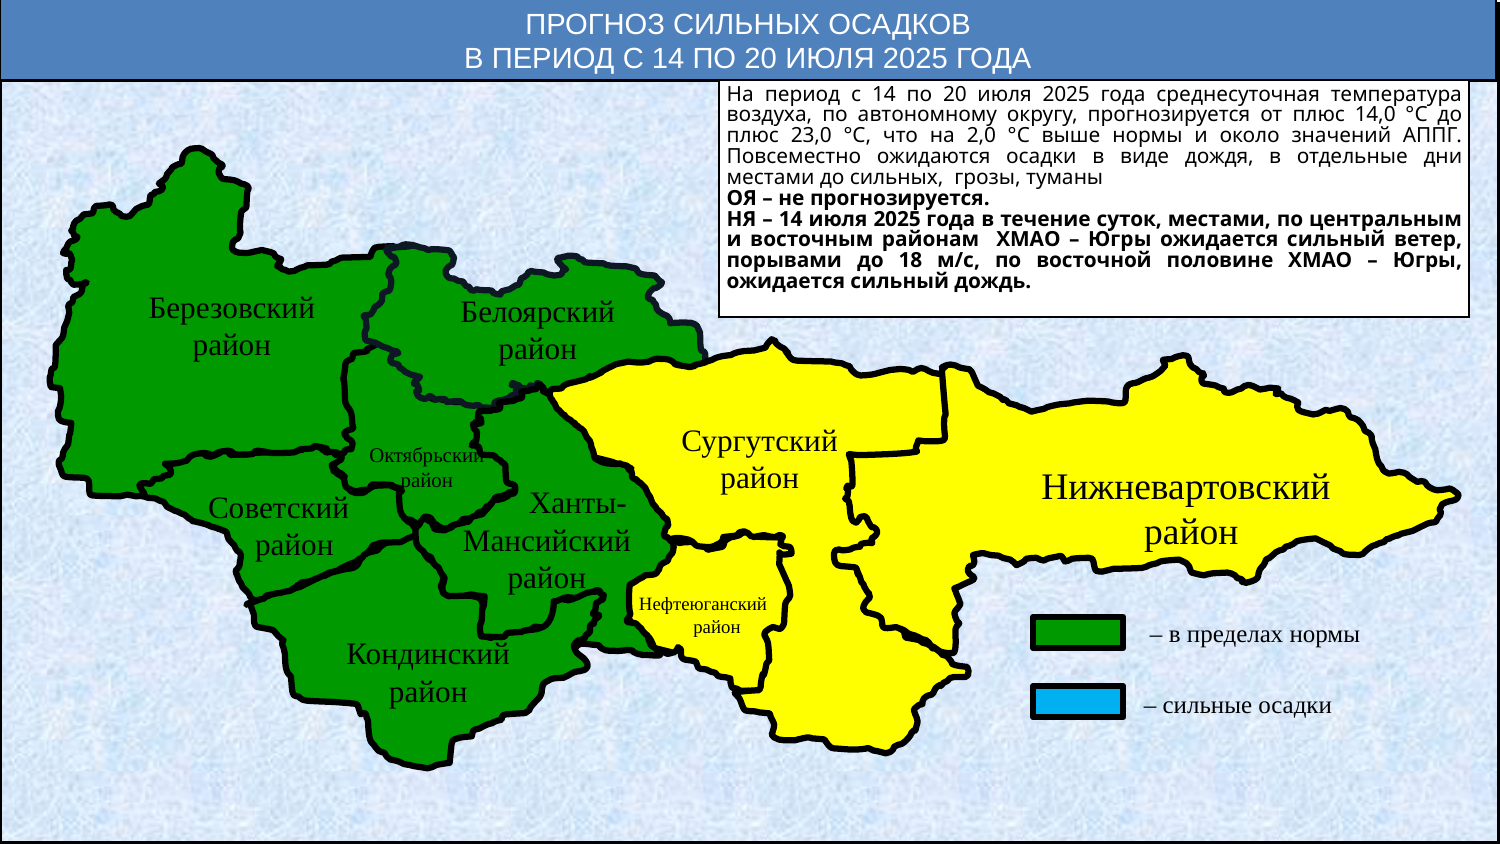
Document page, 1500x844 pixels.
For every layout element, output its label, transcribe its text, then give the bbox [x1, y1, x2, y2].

text_box – в пределах нормы [1135, 609, 1375, 655]
text_box [0, 3, 1499, 843]
text_box Октябрьский район [329, 345, 513, 528]
text_box Сургутский район [549, 338, 970, 754]
text_box [1031, 684, 1125, 719]
text_box [1031, 615, 1125, 650]
text_box Березовский район [48, 147, 395, 498]
text_box Белоярский район [362, 243, 707, 408]
text_box Кондинский район [244, 540, 600, 771]
text_box На период с 14 по 20 июля 2025 года среднесуточная температура воздуха, по автономному округу, прогнозируется от плюс 14,0 °С до плюс 23,0 °С, что на 2,0 °С выше нормы и около значений АППГ. Повсеместно ожидаются осадки в виде дождя, в отдельные дни местами до сильных, грозы, туманы ОЯ – не прогнозируется. НЯ – 14 июля 2025 года в течение суток, местами, по центральным и восточным районам ХМАО – Югры ожидается сильный ветер, порывами до 18 м/с, по восточной половине ХМАО – Югры, ожидается сильный дождь. [719, 80, 1470, 318]
text_box Нижневартовский район [831, 353, 1461, 656]
text_box ПРОГНОЗ СИЛЬНЫХ ОСАДКОВ В ПЕРИОД С 14 ПО 20 ИЮЛЯ 2025 ГОДА [0, 0, 1497, 81]
text_box Советский район [137, 447, 414, 603]
text_box Ханты-Мансийский район [413, 382, 676, 658]
text_box – сильные осадки [1128, 681, 1348, 726]
text_box Нефтеюганский район [631, 533, 790, 691]
